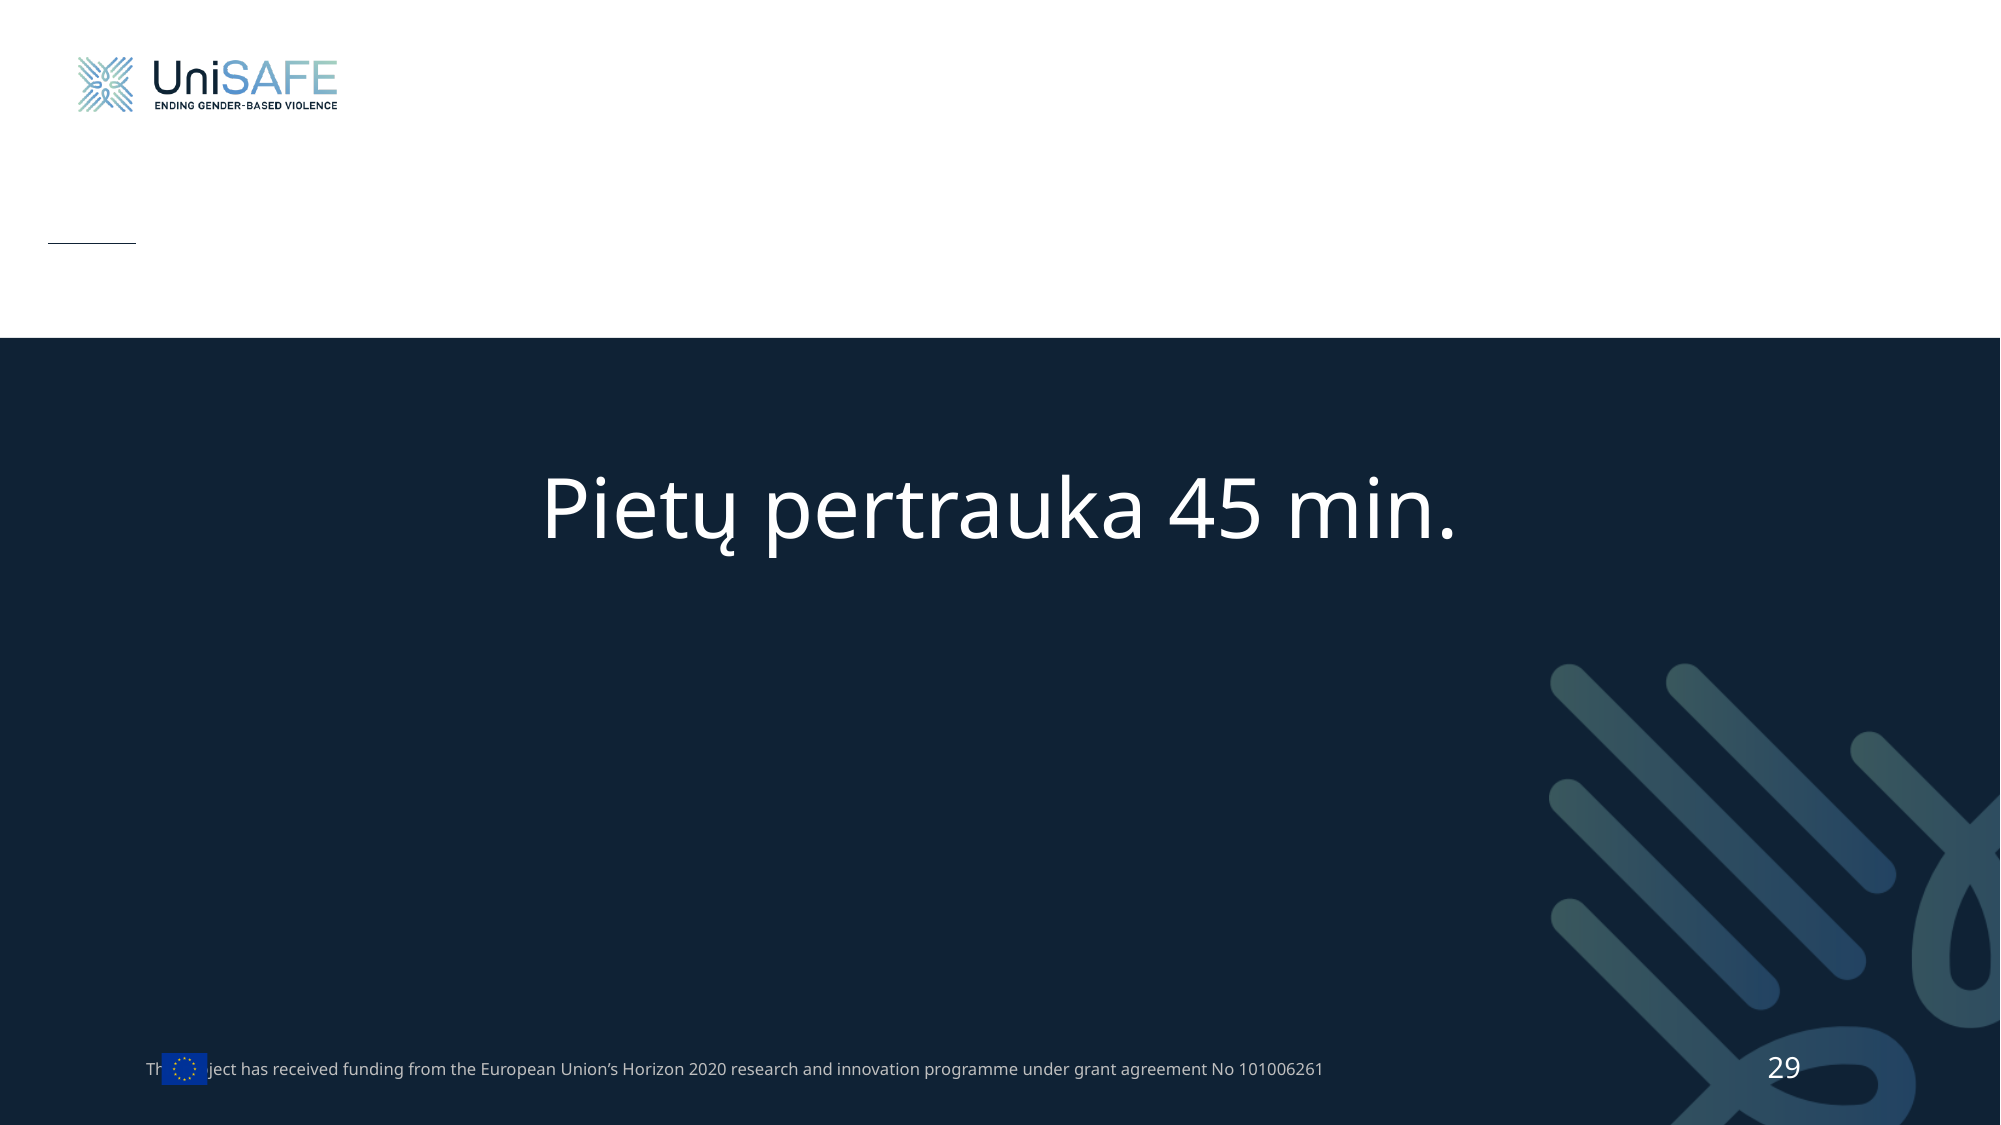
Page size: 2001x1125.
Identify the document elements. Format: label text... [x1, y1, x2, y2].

text_box Pietų pertrauka 45 min. [172, 434, 1828, 563]
picture [78, 57, 337, 112]
